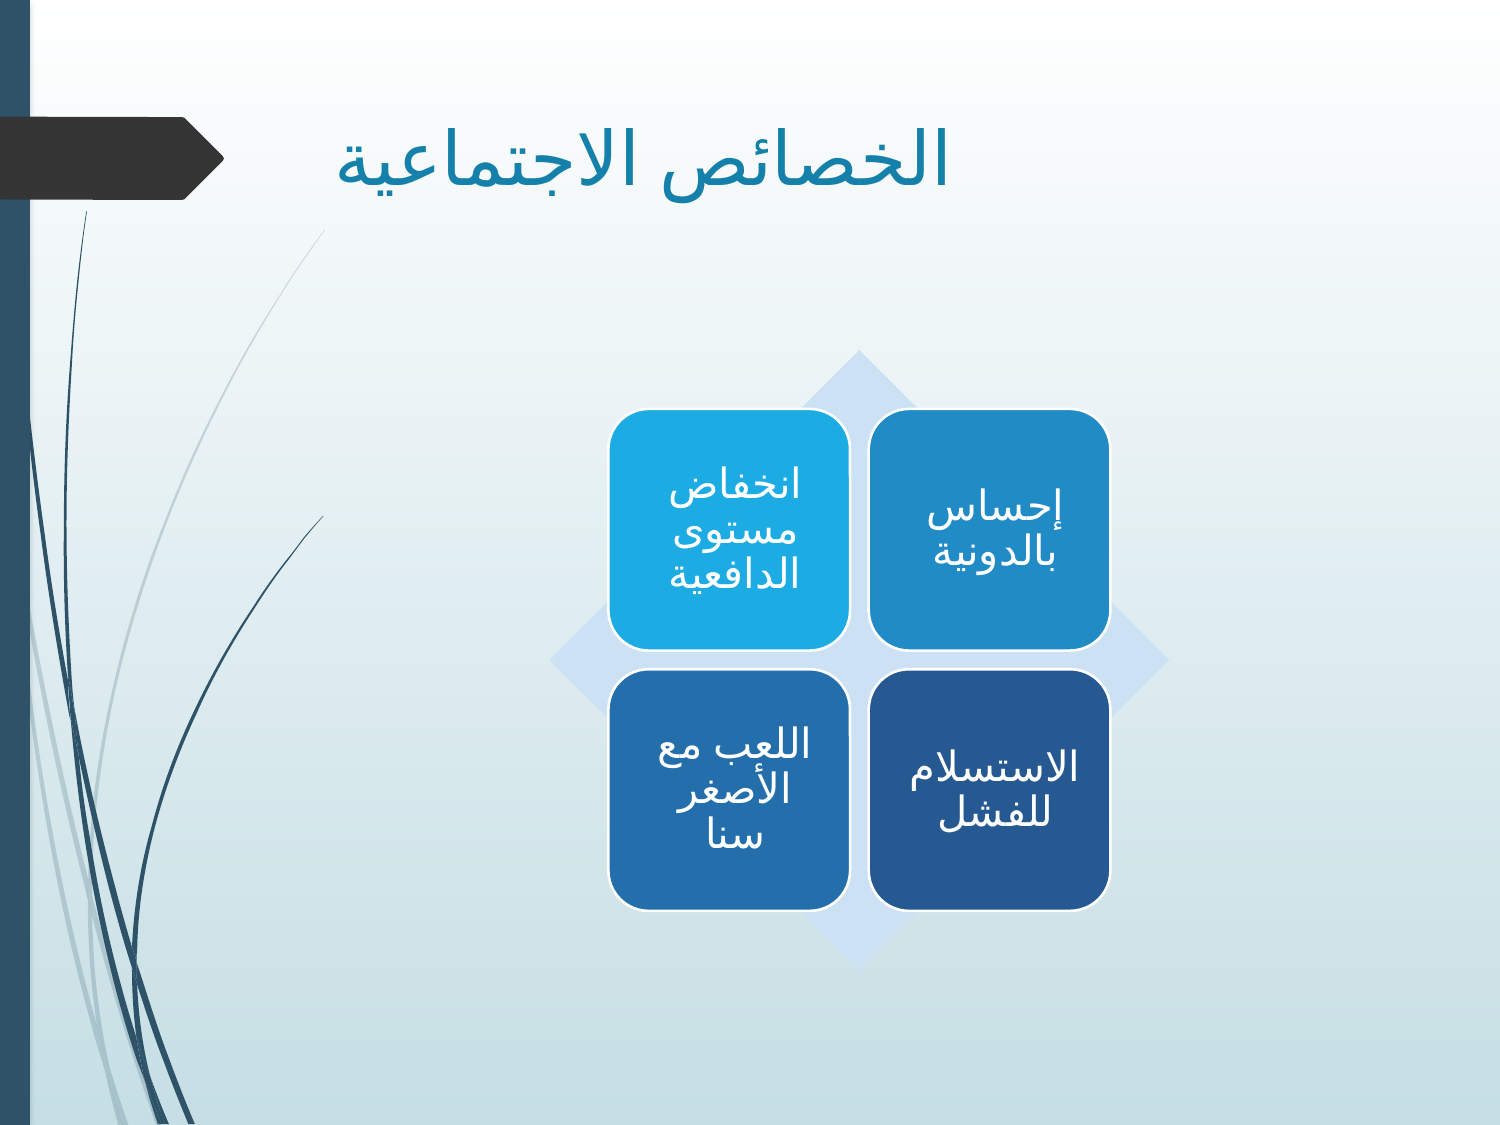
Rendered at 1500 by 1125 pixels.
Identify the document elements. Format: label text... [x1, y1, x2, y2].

title الخصائص الاجتماعية [319, 102, 1400, 313]
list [318, 349, 1401, 971]
